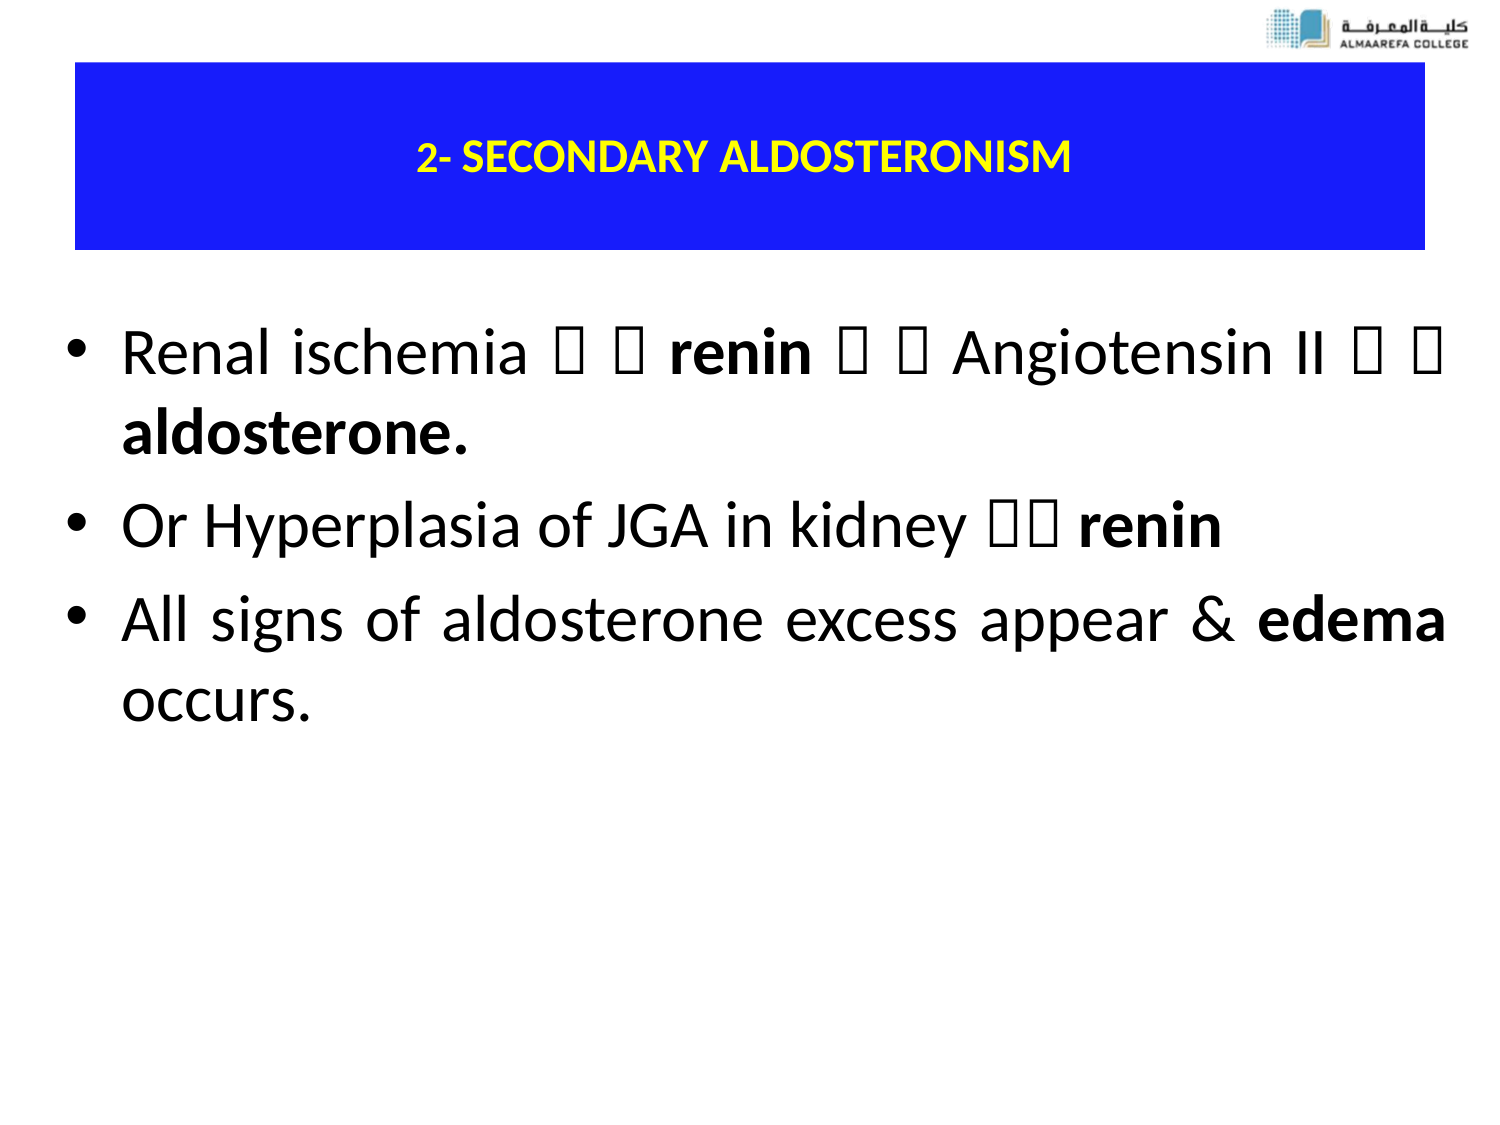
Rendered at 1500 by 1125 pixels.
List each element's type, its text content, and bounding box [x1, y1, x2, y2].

list Renal ischemia   renin   Angiotensin II   aldosterone. Or Hyperplasia of JGA in kidney  renin All signs of aldosterone excess appear & edema occurs. [50, 299, 1463, 1125]
picture [1262, 0, 1473, 65]
title 2- SECONDARY ALDOSTERONISM [75, 62, 1425, 250]
